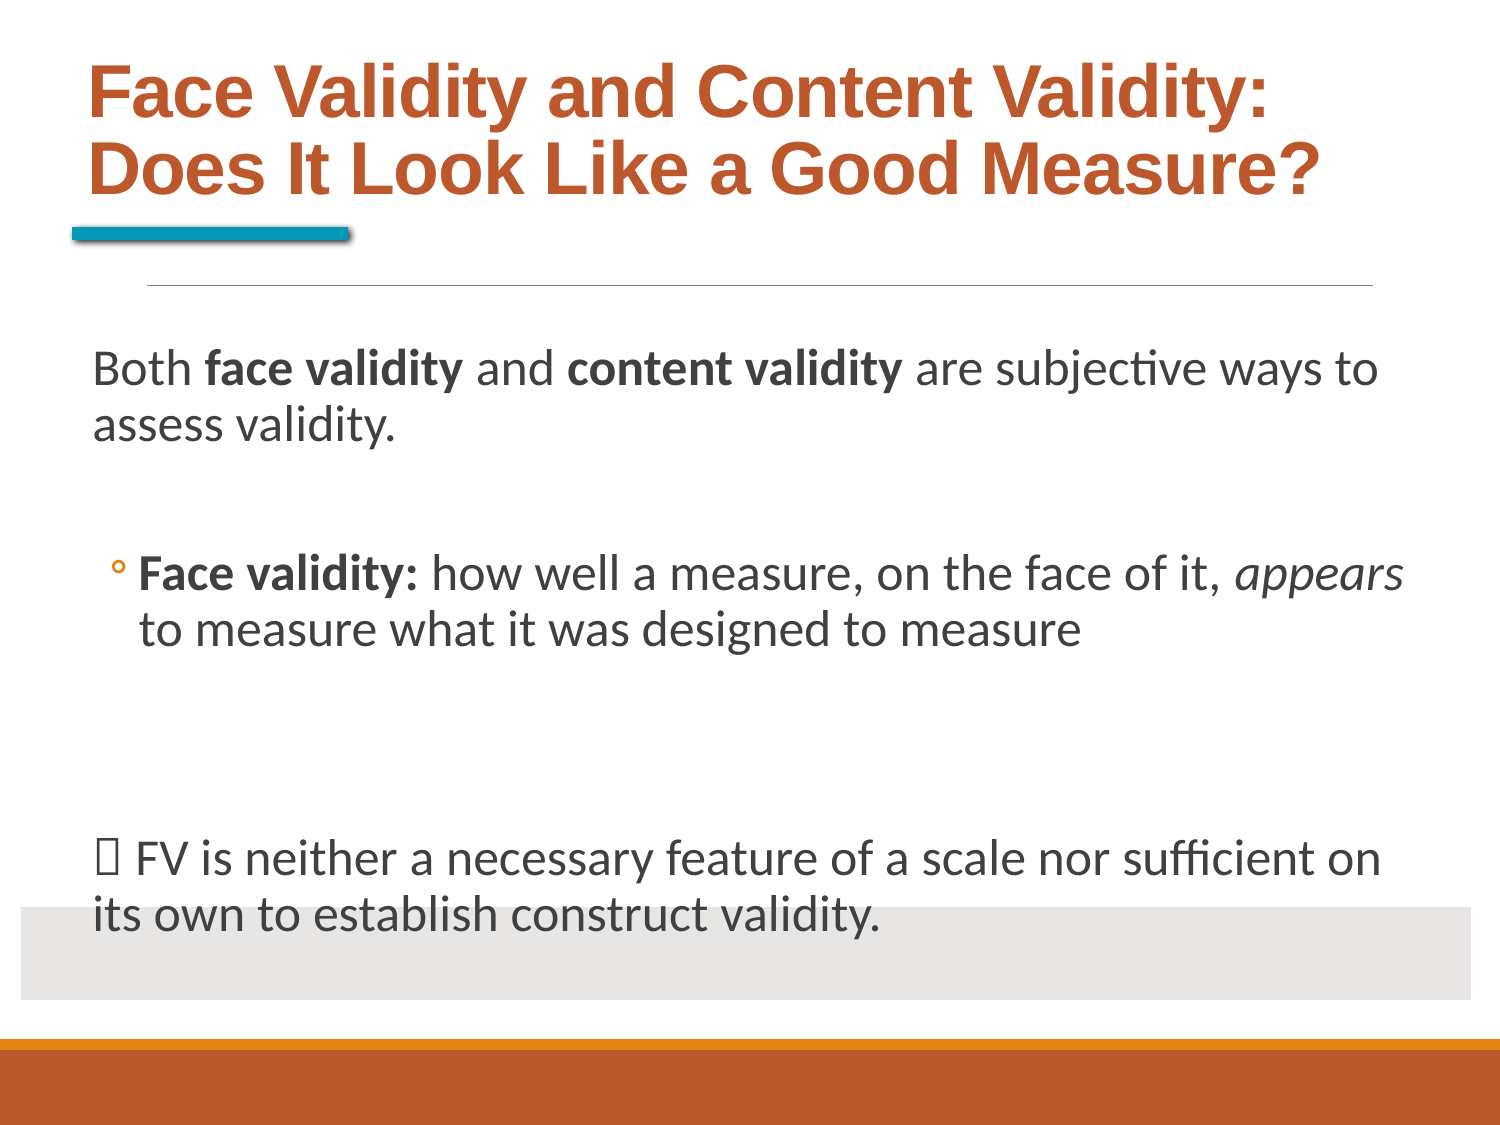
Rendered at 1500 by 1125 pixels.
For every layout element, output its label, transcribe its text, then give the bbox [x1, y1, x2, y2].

list Both face validity and content validity are subjective ways to assess validity. Face validity: how well a measure, on the face of it, appears to measure what it was designed to measure  FV is neither a necessary feature of a scale nor sufficient on its own to establish construct validity. [78, 332, 1428, 954]
title Face Validity and Content Validity: Does It Look Like a Good Measure? [72, 29, 1423, 218]
